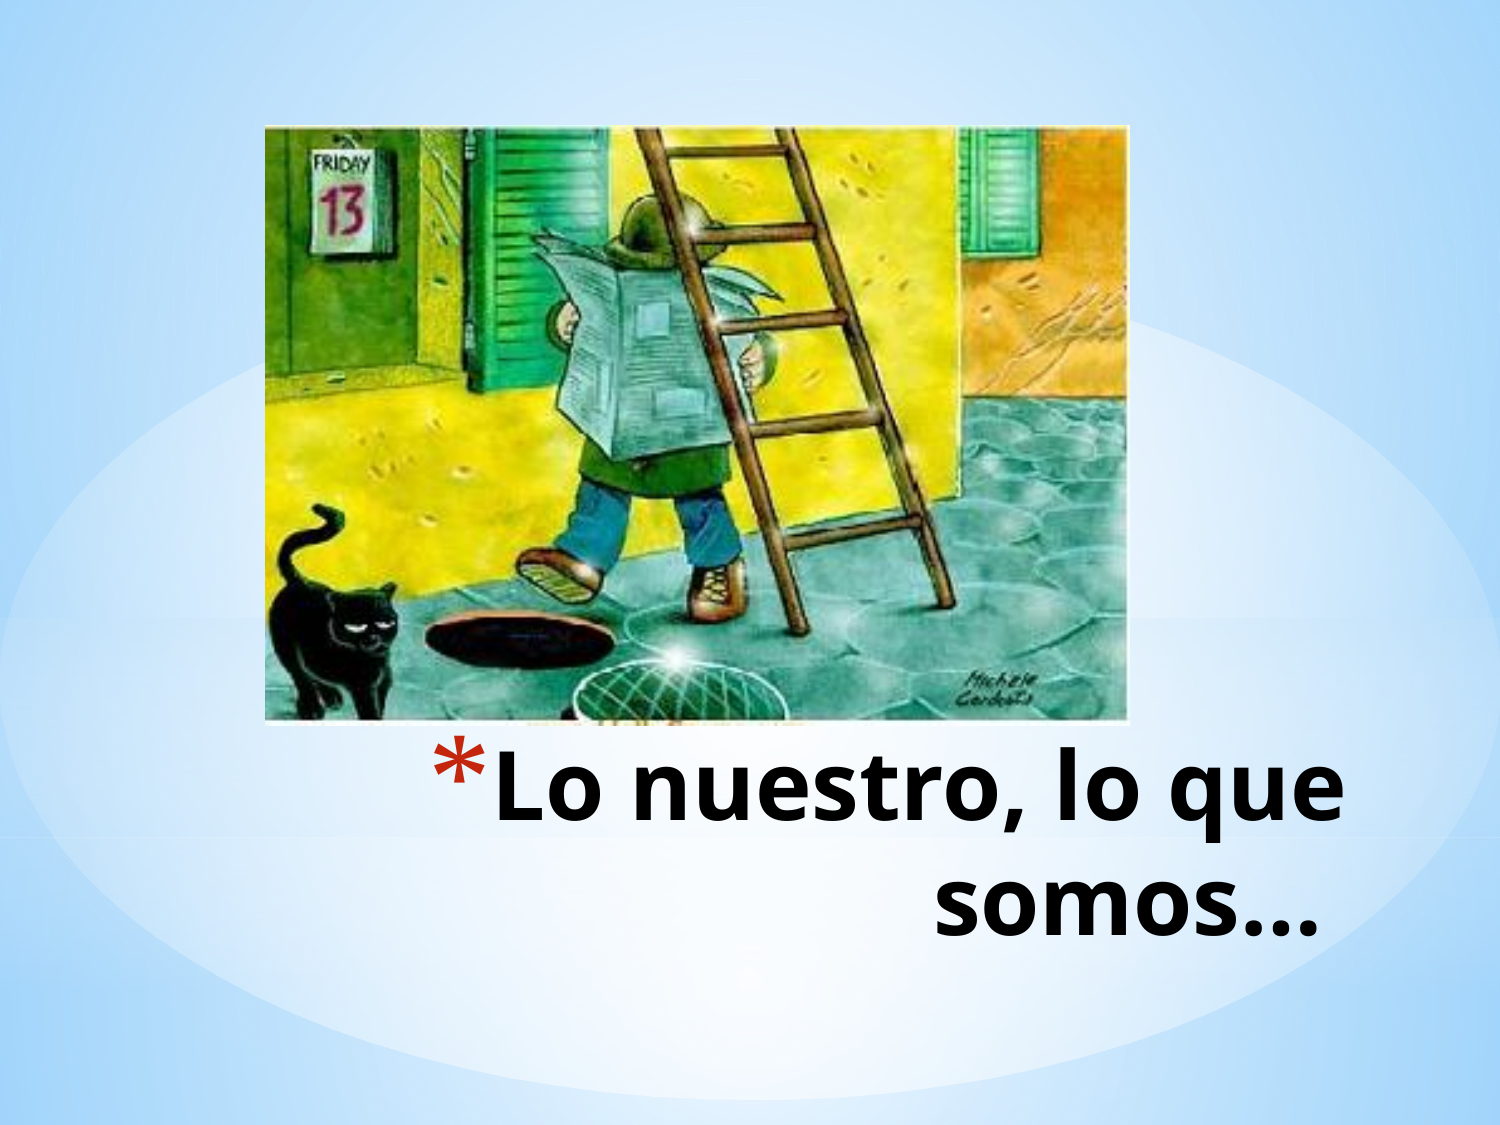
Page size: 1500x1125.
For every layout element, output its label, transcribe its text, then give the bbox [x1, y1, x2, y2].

picture [265, 125, 1130, 726]
title Lo nuestro, lo que somos… [294, 717, 1363, 905]
